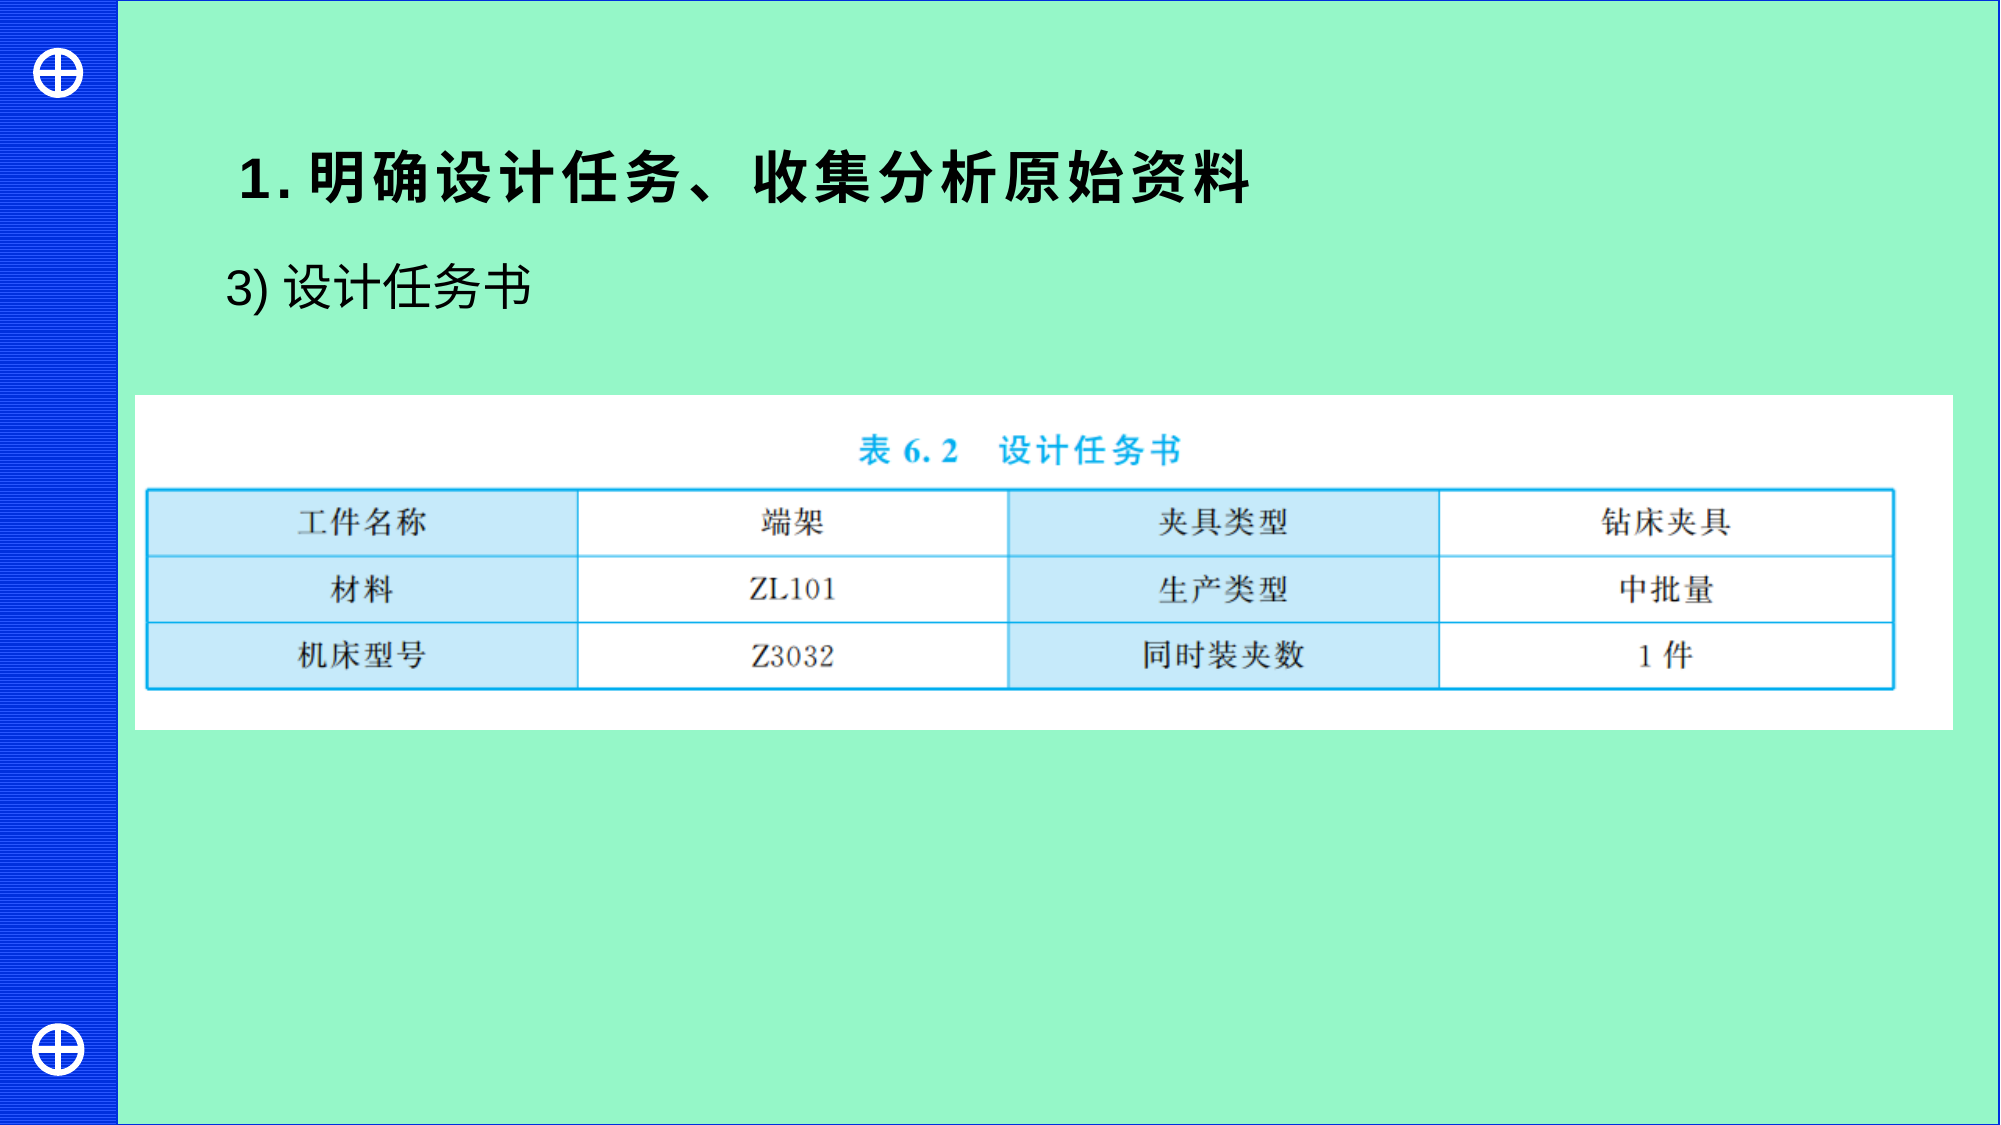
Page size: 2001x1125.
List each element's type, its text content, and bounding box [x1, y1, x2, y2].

text_box 1.明确设计任务、收集分析原始资料 [135, 96, 1423, 217]
text_box 3)设计任务书 [135, 217, 1843, 395]
picture [135, 395, 1953, 730]
